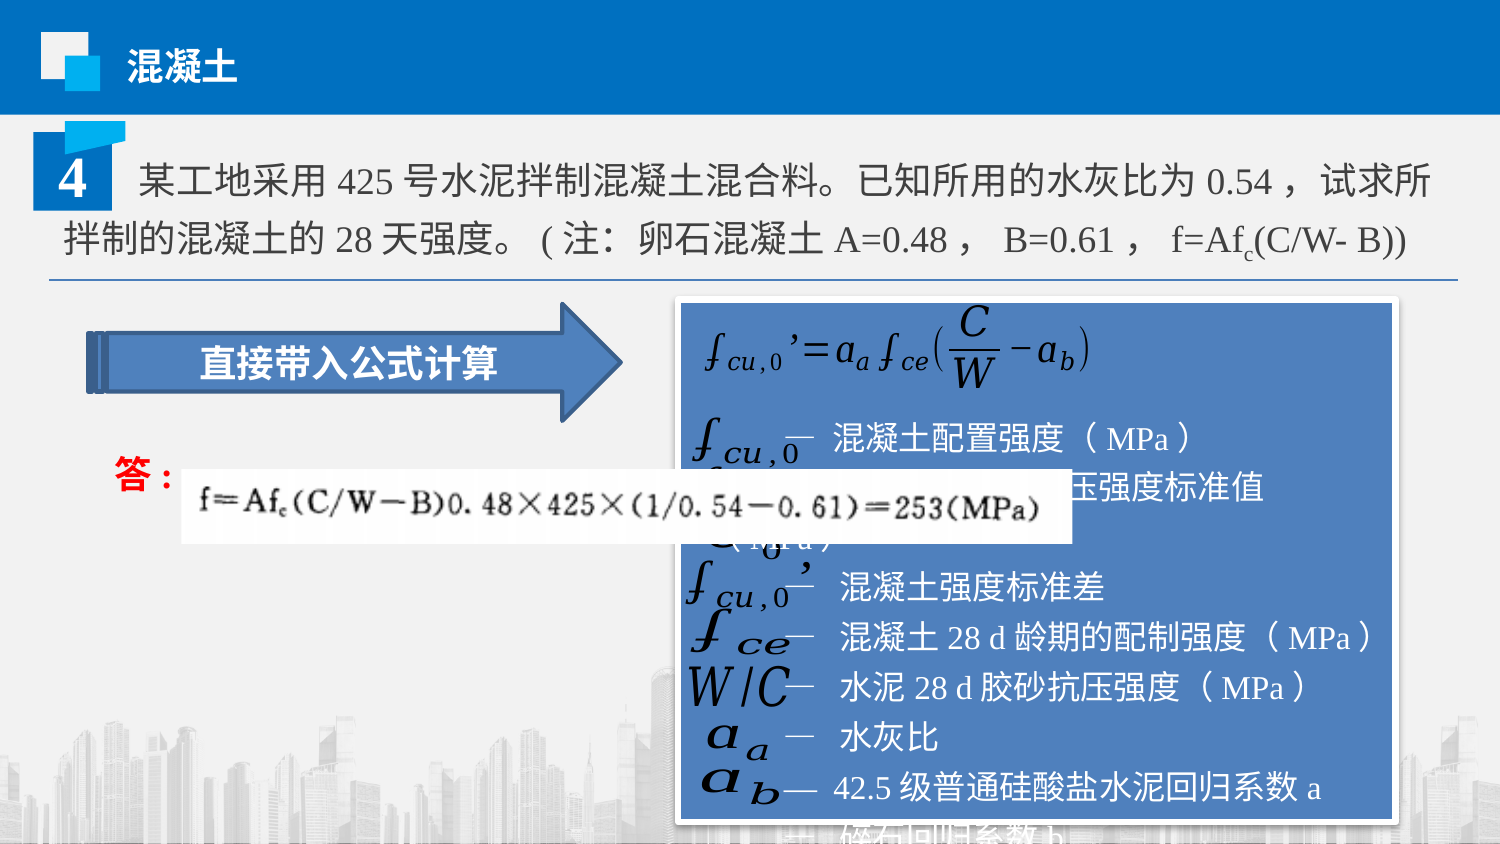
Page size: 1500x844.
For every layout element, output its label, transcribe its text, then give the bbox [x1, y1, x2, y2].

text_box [99, 443, 1073, 544]
text_box [39, 30, 91, 81]
text_box 直接带入公式计算 [86, 301, 623, 423]
text_box [64, 121, 126, 155]
text_box [63, 54, 102, 93]
text_box 混凝土 [112, 35, 715, 96]
text_box 4 [33, 132, 112, 211]
text_box 某工地采用425号水泥拌制混凝土混合料。已知所用的水灰比为0.54，试求所拌制的混凝土的28天强度。(注：卵石混凝土A=0.48，B=0.61，f=Afc(C/W- B)) [49, 138, 1448, 274]
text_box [678, 299, 1412, 823]
text_box [0, 1, 1500, 117]
